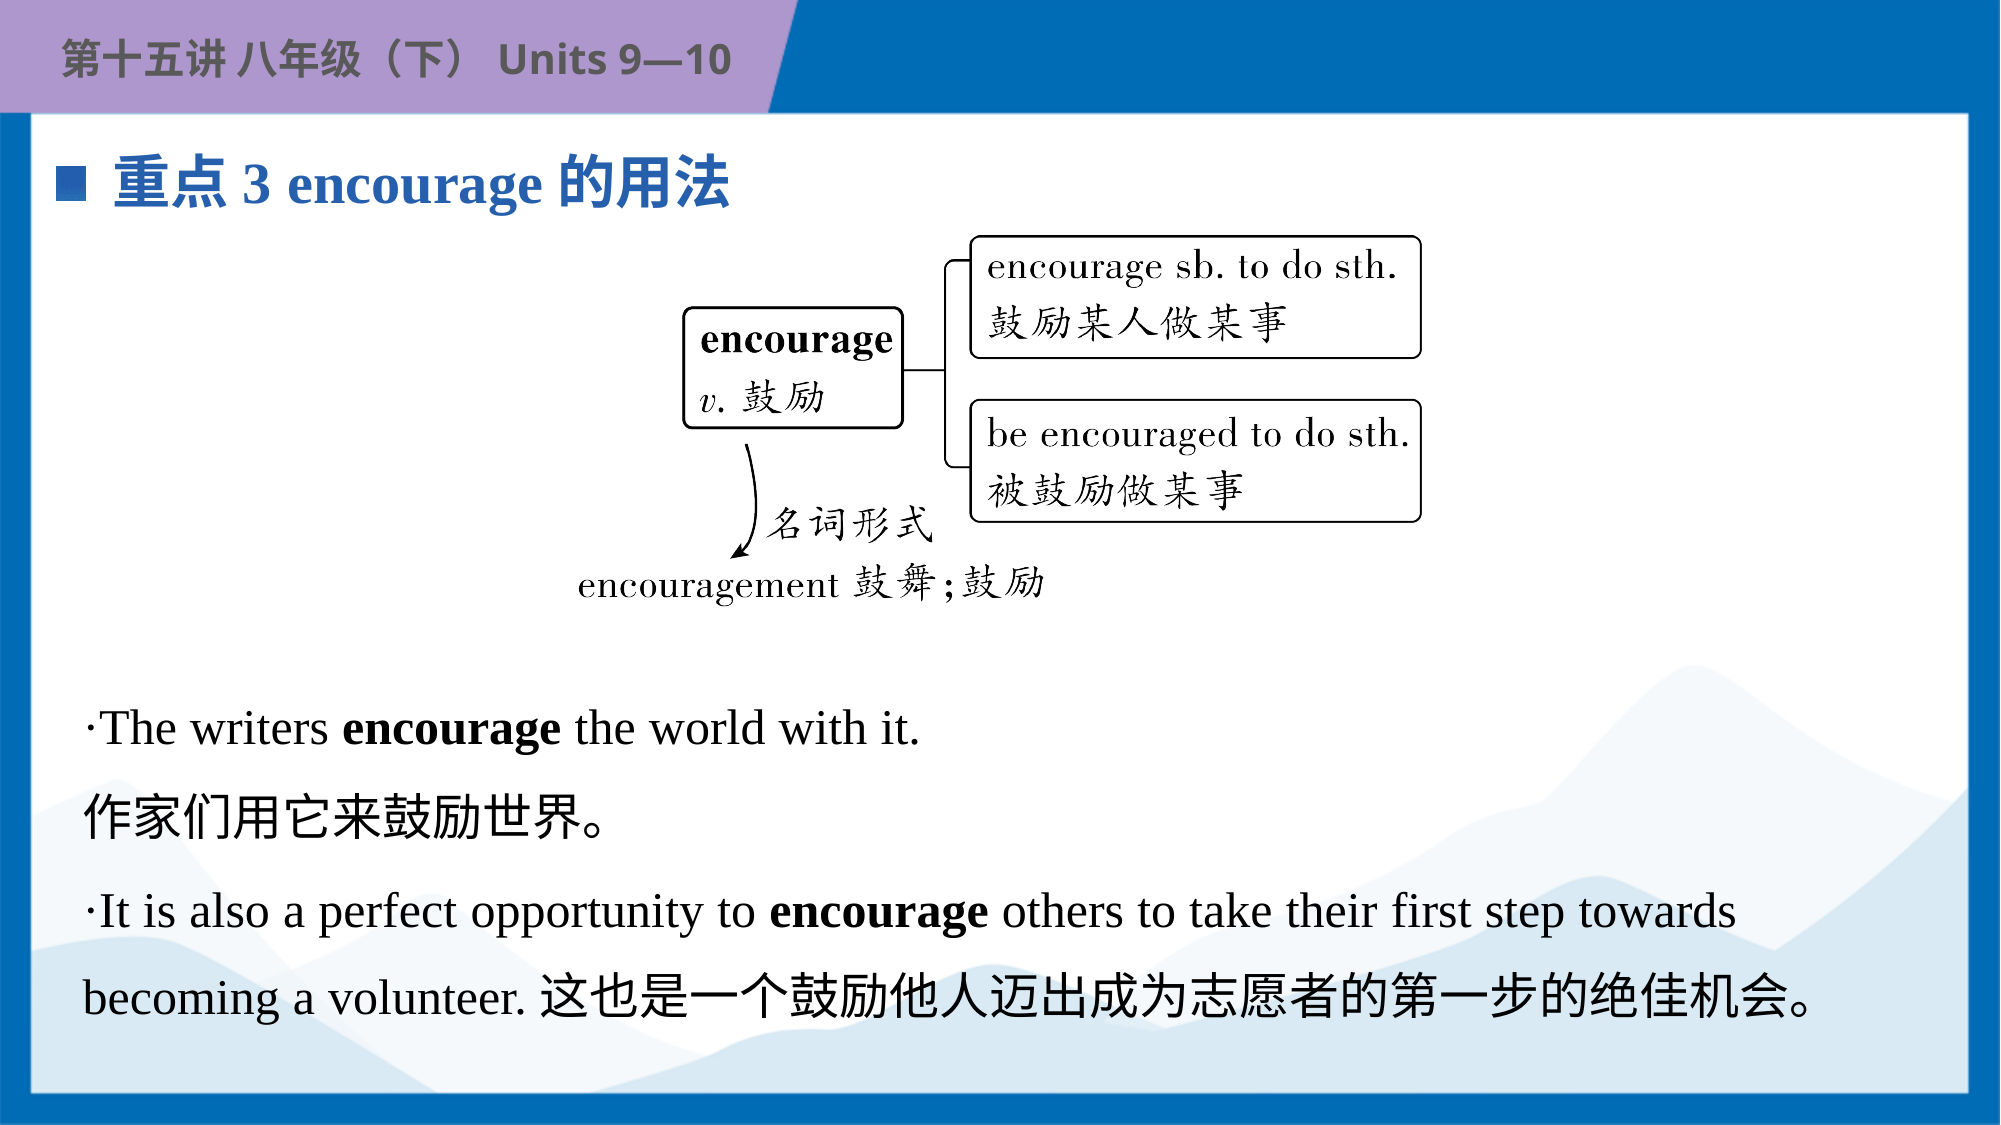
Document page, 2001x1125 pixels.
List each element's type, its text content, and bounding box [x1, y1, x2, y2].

picture [0, 0, 2000, 1125]
text_box ·The writers encourage the world with it. 作家们用它来鼓励世界。 ·It is also a perfect opportunity to encourage others to take their first step towards becoming a volunteer.这也是一个鼓励他人迈出成为志愿者的第一步的绝佳机会。 [82, 662, 1917, 1016]
text_box 重点3 encourage的用法 [112, 144, 1917, 215]
